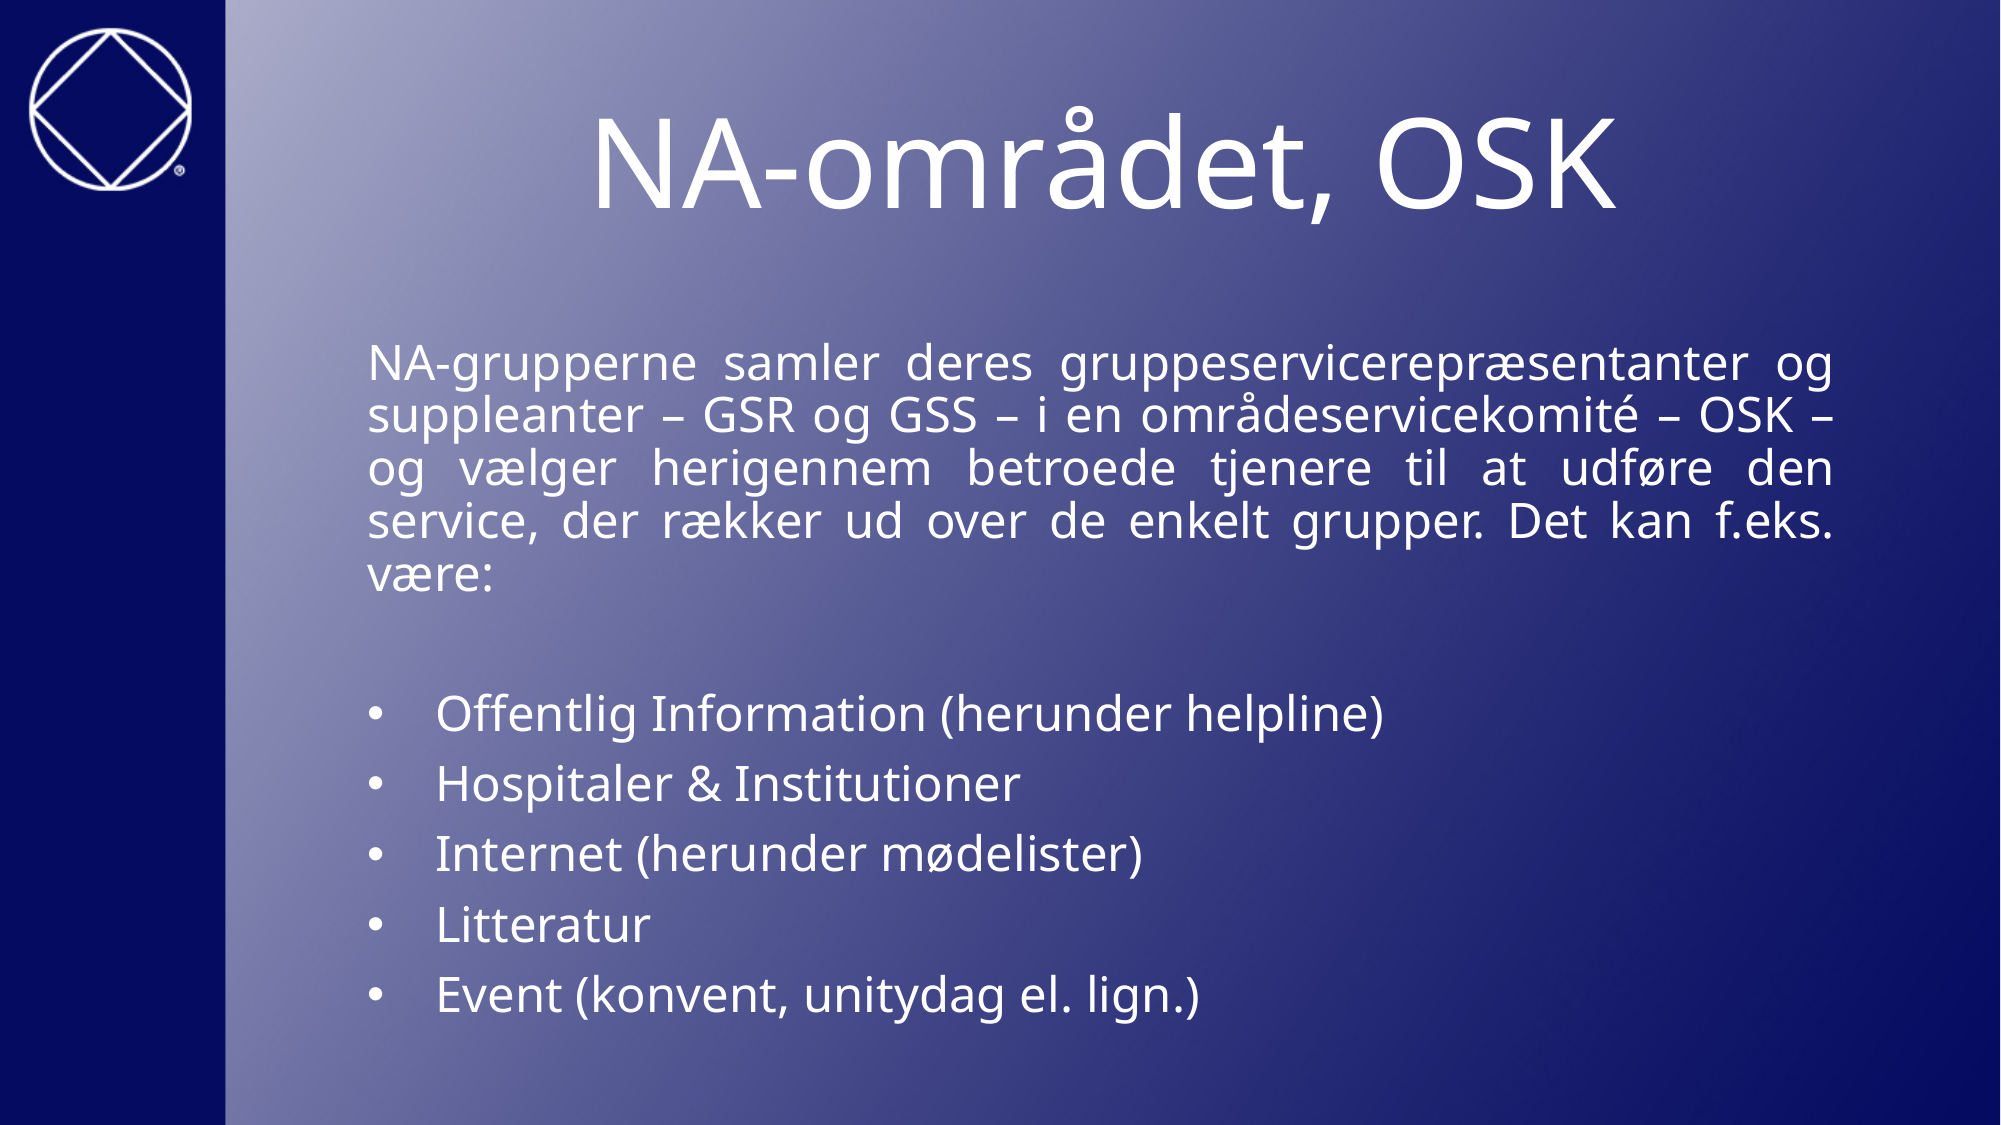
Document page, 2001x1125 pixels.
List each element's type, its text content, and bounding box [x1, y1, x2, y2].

subtitle NA-grupperne samler deres gruppeservicerepræsentanter og suppleanter – GSR og GSS – i en områdeservicekomité – OSK – og vælger herigennem betroede tjenere til at udføre den service, der rækker ud over de enkelt grupper. Det kan f.eks. være: Offentlig Information (herunder helpline) Hospitaler & Institutioner Internet (herunder mødelister) Litteratur Event (konvent, unitydag el. lign.) [352, 330, 1853, 1033]
picture [0, 0, 2001, 1125]
title NA-området, OSK [352, 0, 1853, 244]
